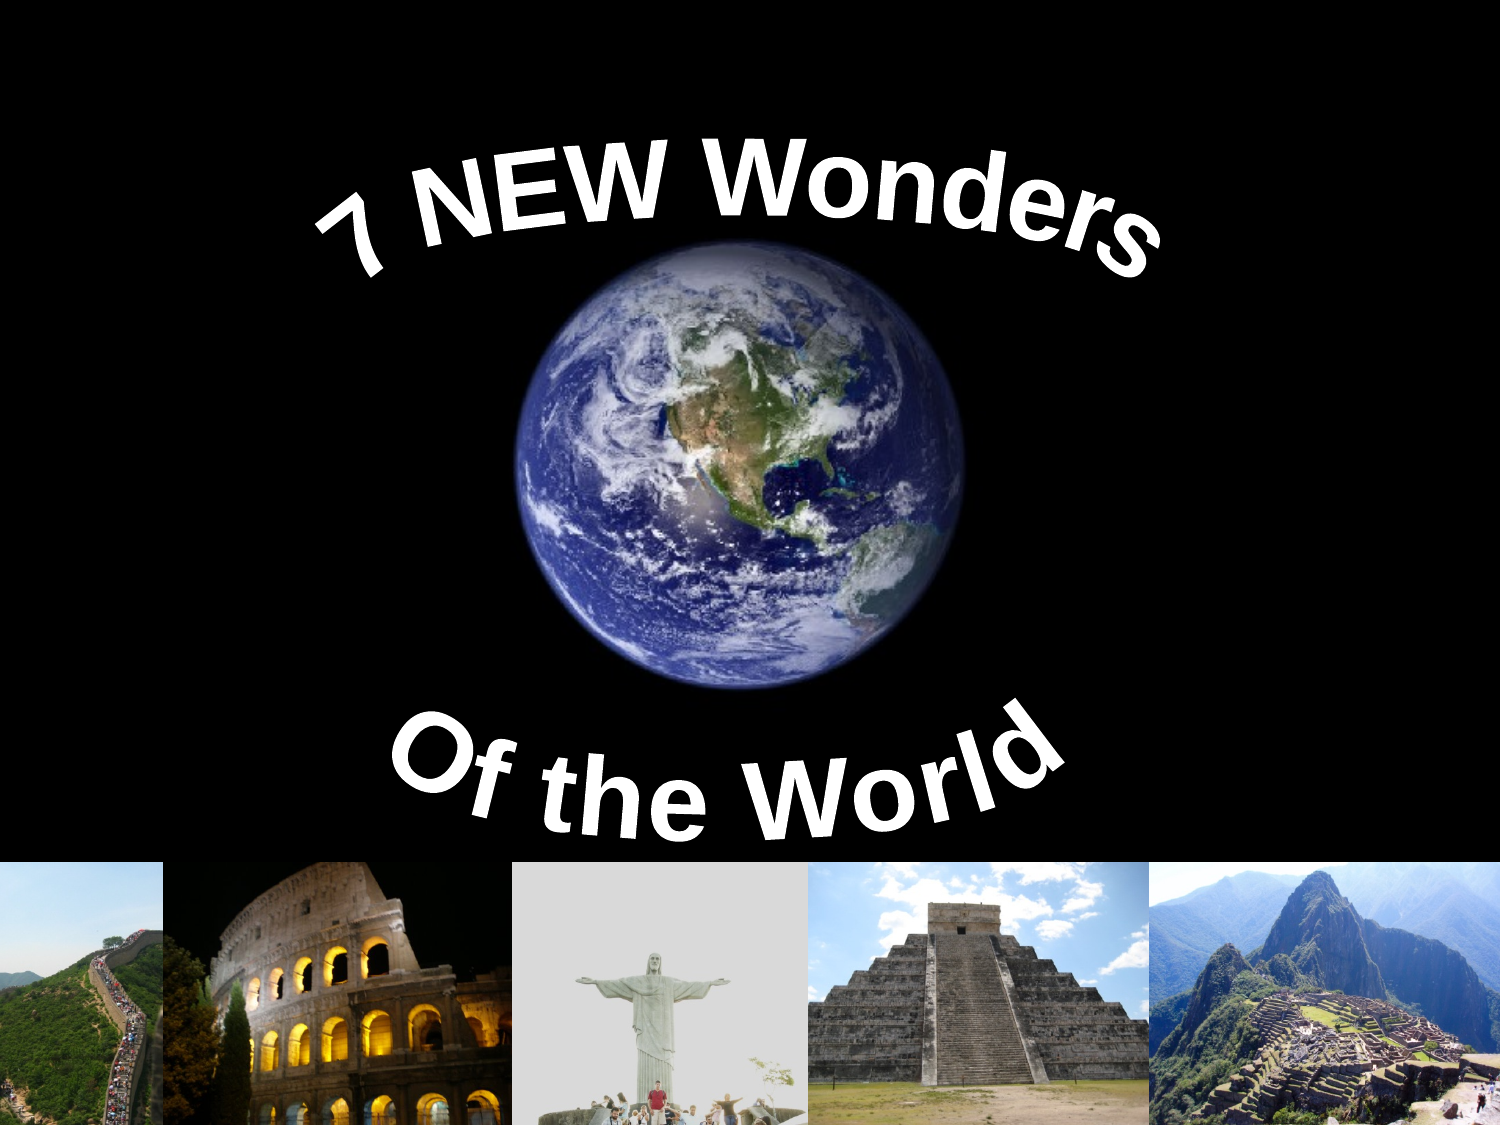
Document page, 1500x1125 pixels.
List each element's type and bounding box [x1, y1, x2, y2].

picture [0, 862, 1500, 1125]
picture [487, 212, 993, 716]
